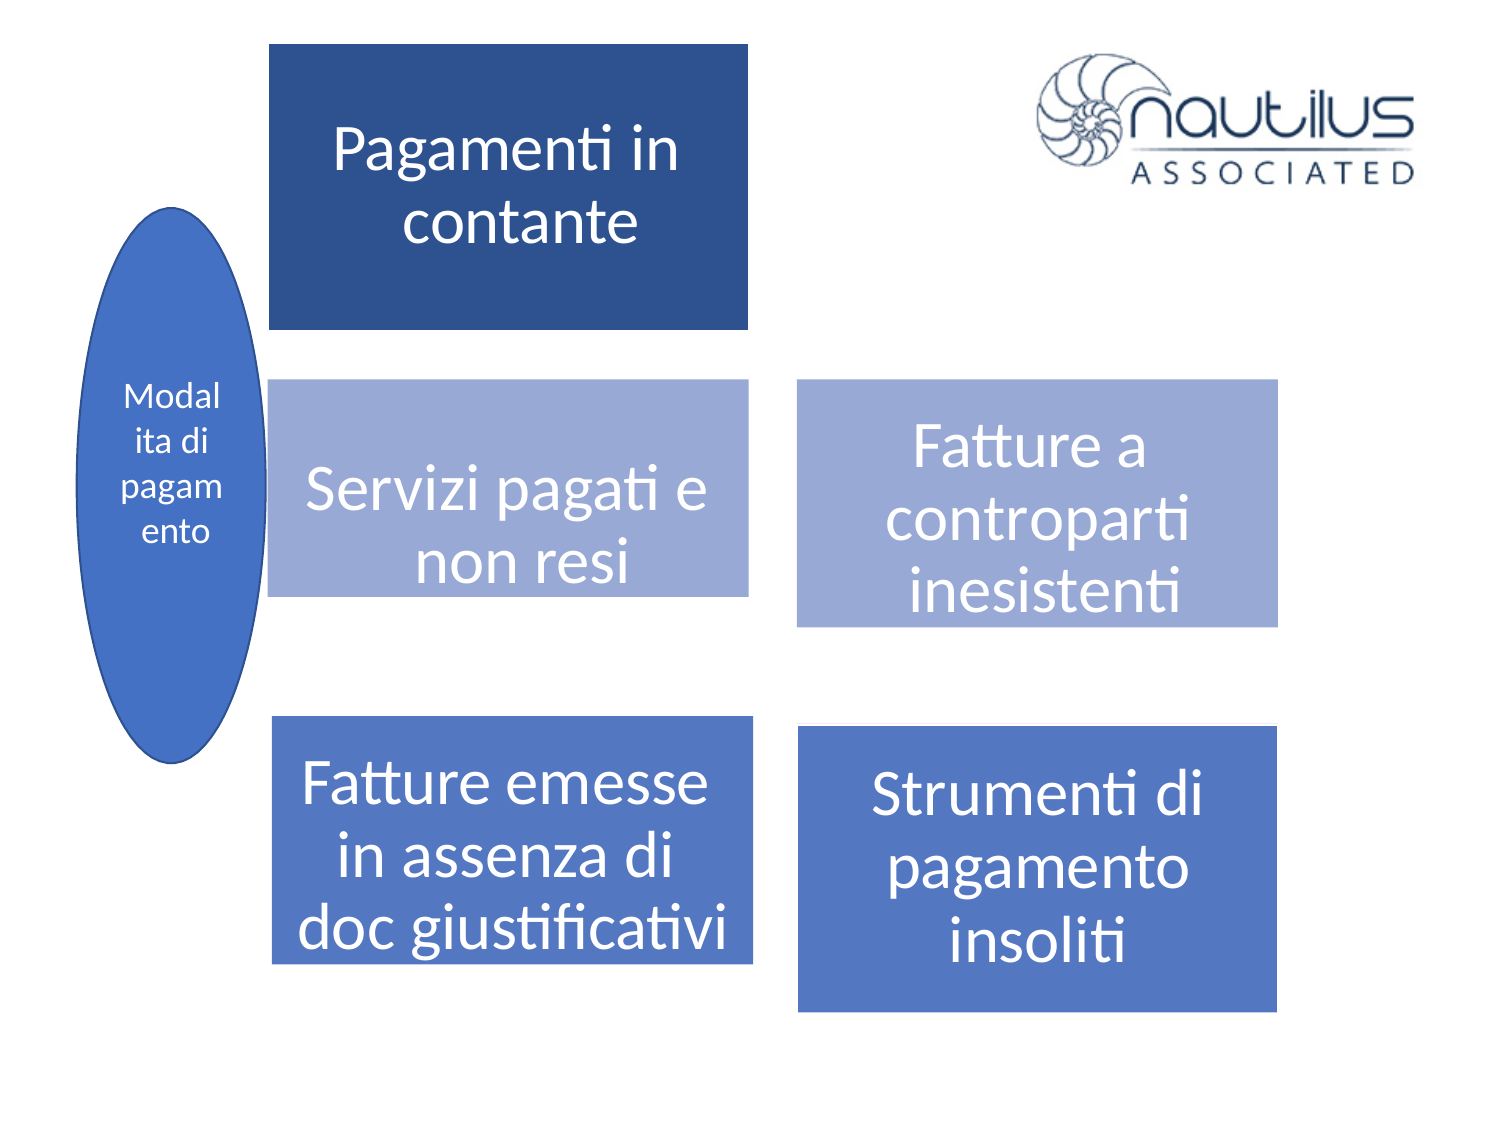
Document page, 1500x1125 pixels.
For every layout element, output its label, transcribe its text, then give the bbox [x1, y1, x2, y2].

title Strumenti di pagamento insoliti [796, 745, 1278, 976]
picture [998, 40, 1467, 200]
text_box [267, 42, 749, 100]
text_box Fatture a controparti inesistenti [796, 379, 1278, 628]
text_box [796, 725, 1278, 745]
text_box Modal ita di pagam ento [117, 368, 225, 551]
text_box Servizi pagati e non resi [267, 379, 749, 597]
text_box Pagamenti in contante [267, 100, 749, 258]
text_box [267, 258, 749, 332]
text_box Fatture emesse in assenza di doc giustificativi [271, 716, 754, 965]
text_box [76, 208, 266, 764]
text_box [796, 976, 1278, 1014]
